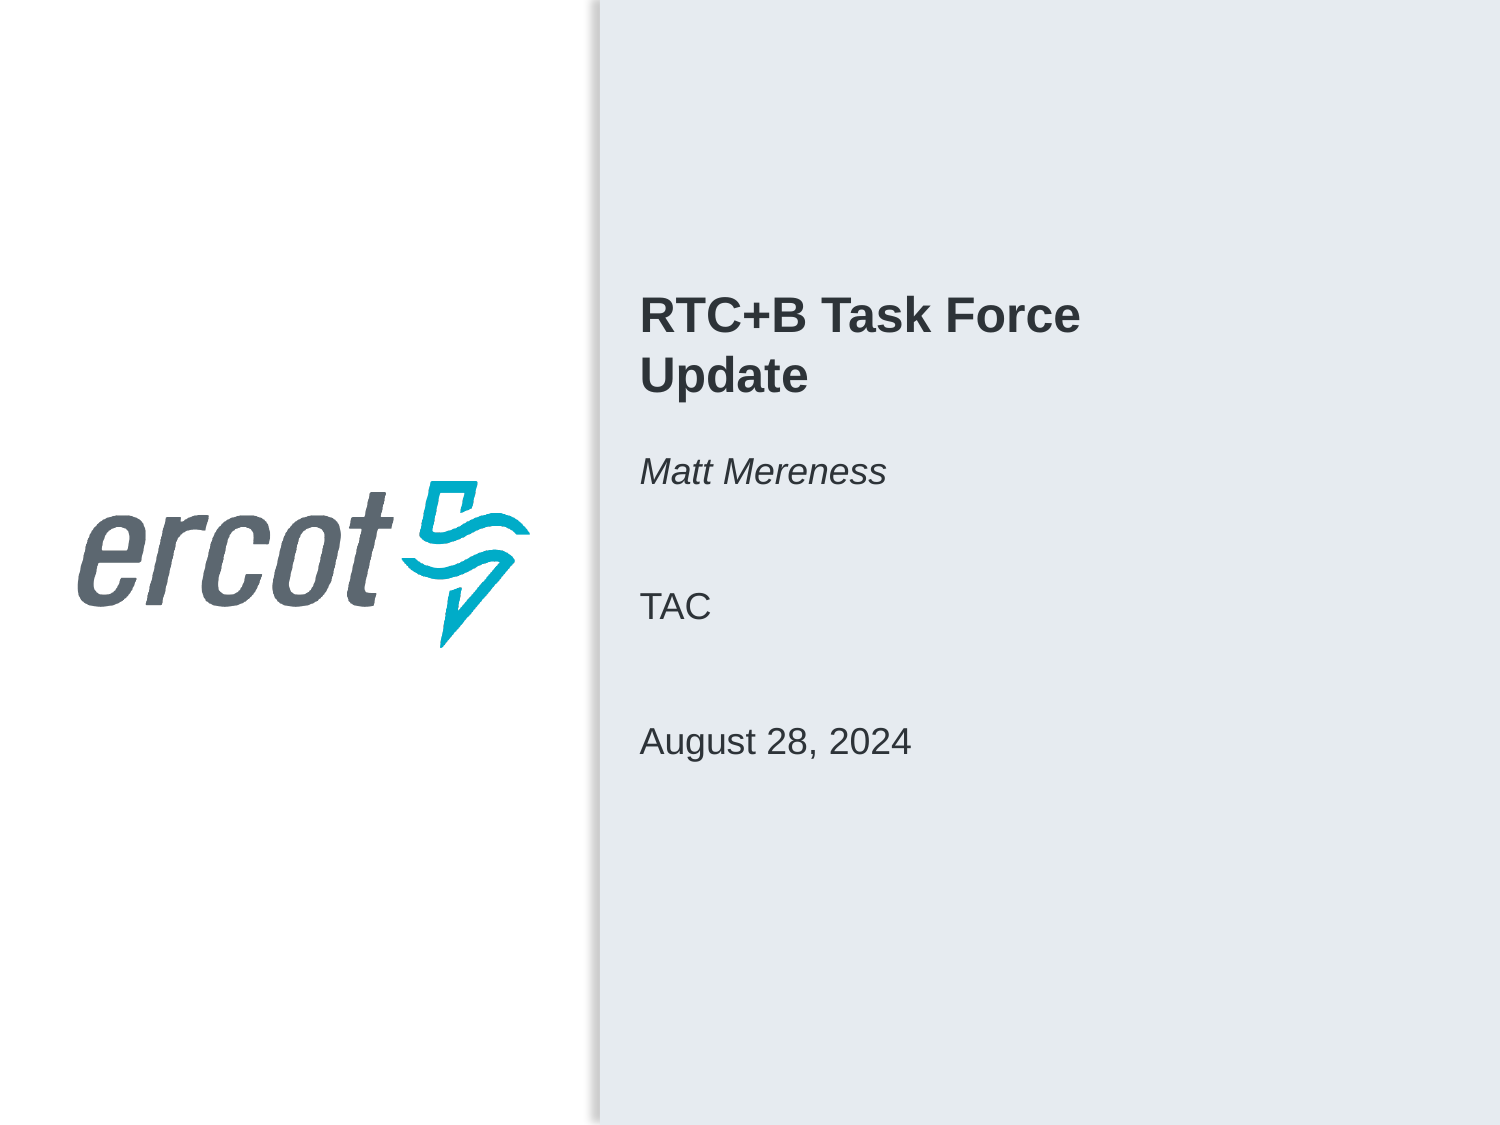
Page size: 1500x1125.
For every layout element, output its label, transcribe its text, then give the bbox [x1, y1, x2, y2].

picture [68, 471, 538, 654]
text_box RTC+B Task Force Update Matt Mereness TAC August 28, 2024 [624, 274, 1438, 815]
